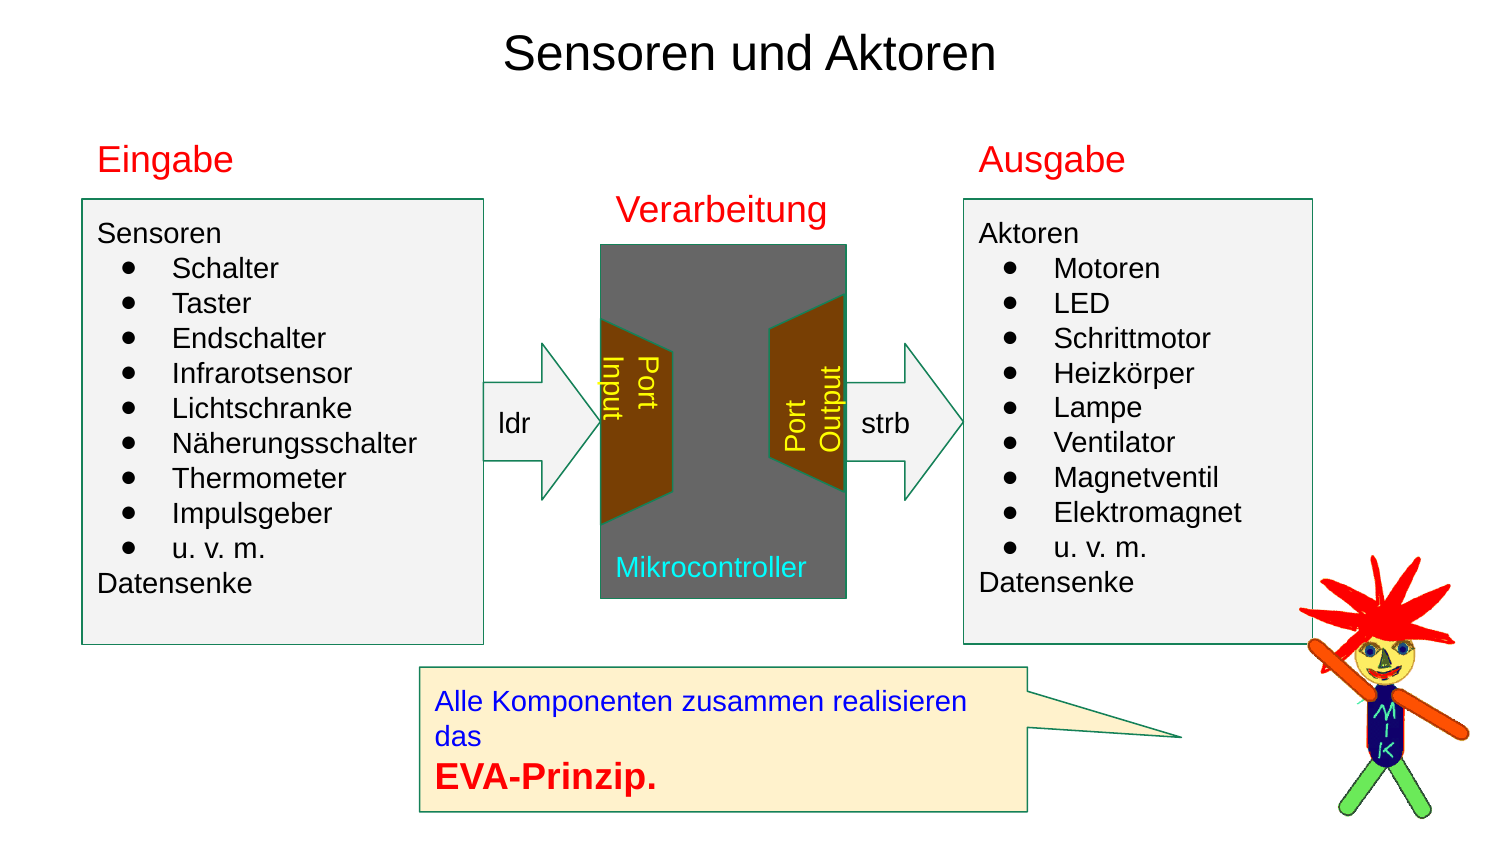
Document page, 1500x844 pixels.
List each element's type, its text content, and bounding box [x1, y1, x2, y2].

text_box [600, 244, 847, 599]
text_box Sensoren Schalter Taster Endschalter Infrarotsensor Lichtschranke Näherungsschalter Thermometer Impulsgeber u. v. m. Datensenke [81, 199, 484, 645]
text_box strb [852, 343, 964, 501]
picture [1287, 544, 1478, 826]
text_box Alle Komponenten zusammen realisieren das EVA-Prinzip. [419, 667, 1182, 812]
text_box Ausgabe [963, 119, 1210, 195]
text_box Verarbeitung [600, 169, 847, 244]
text_box ldr [483, 343, 595, 501]
text_box Eingabe [81, 119, 328, 216]
title Sensoren und Aktoren [51, 0, 1449, 96]
text_box Aktoren Motoren LED Schrittmotor Heizkörper Lampe Ventilator Magnetventil Elektromagnet u. v. m. Datensenke [963, 199, 1313, 645]
